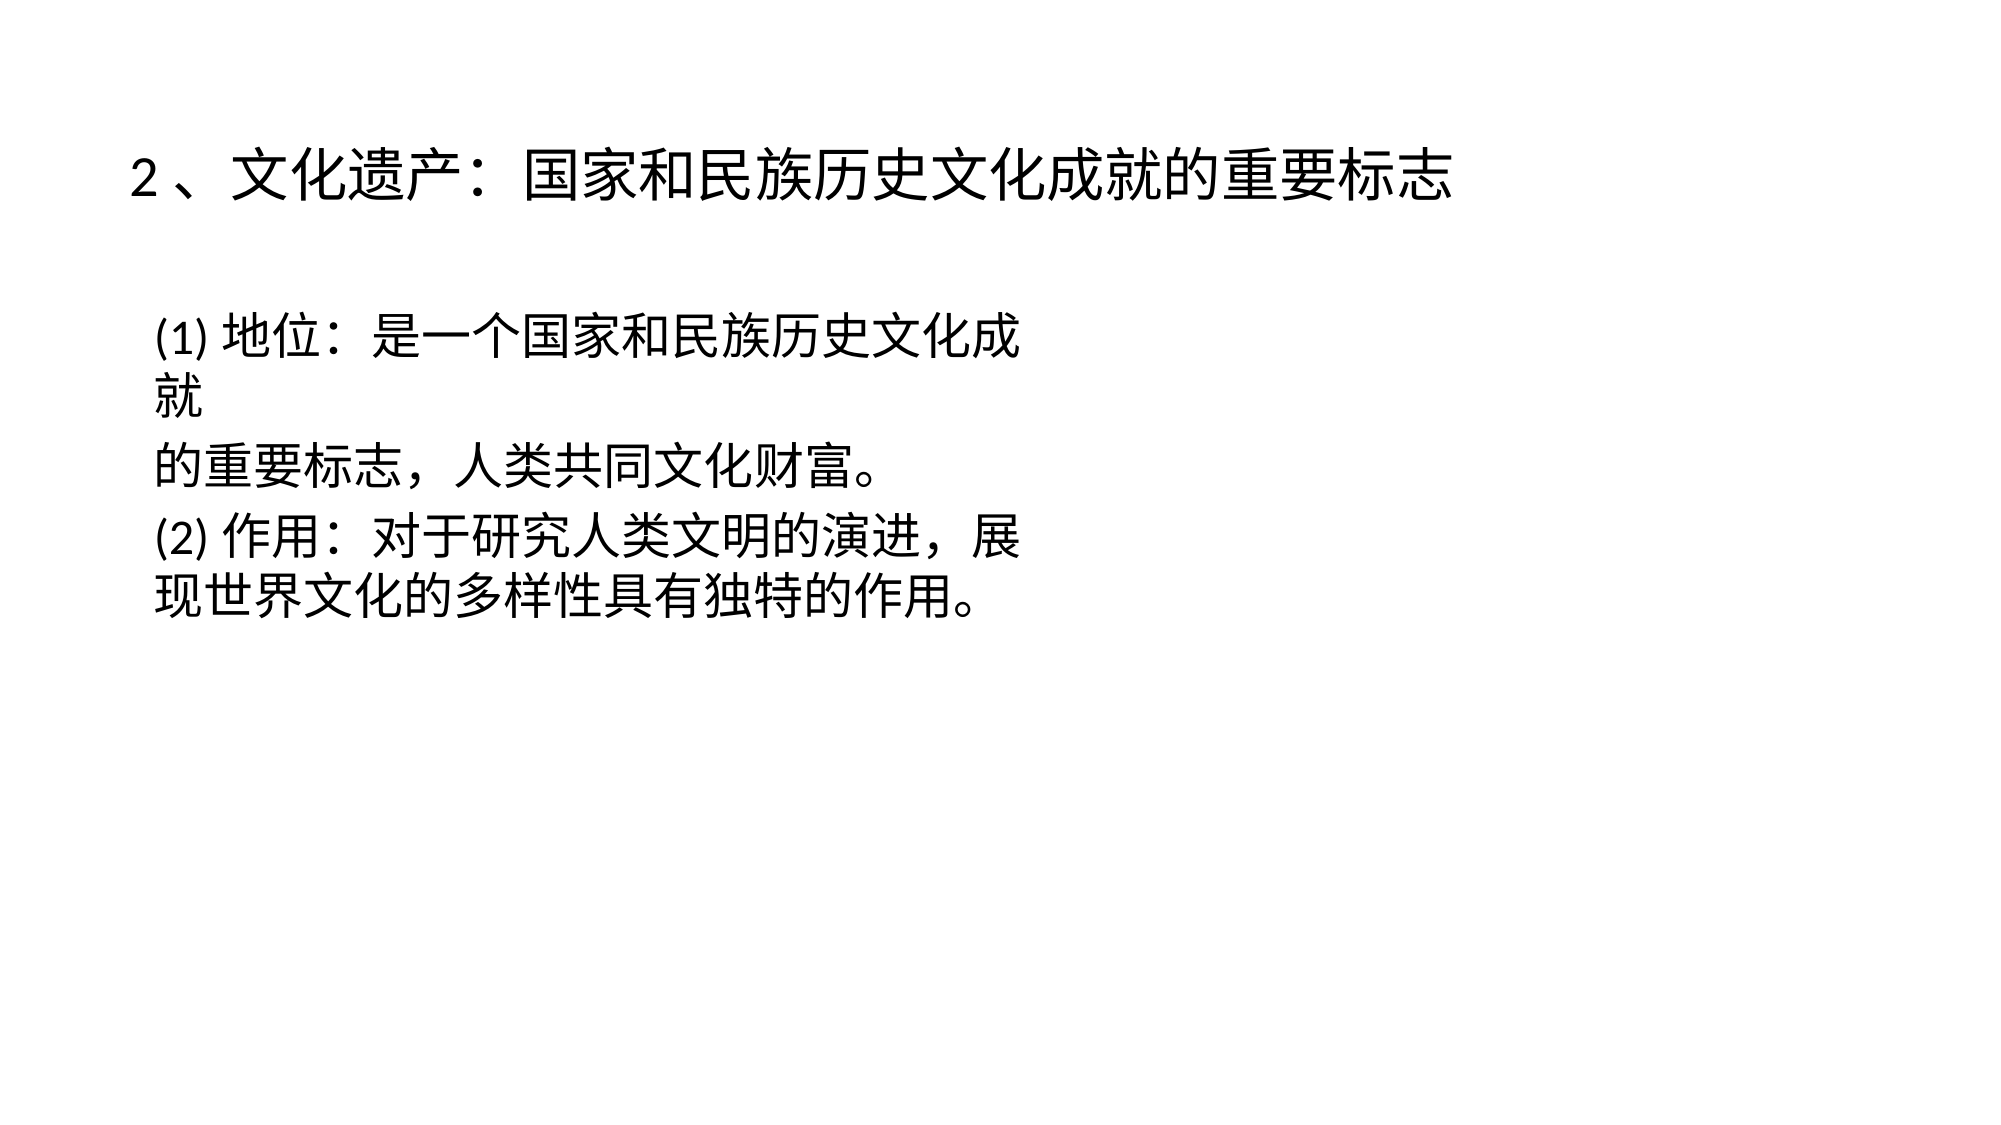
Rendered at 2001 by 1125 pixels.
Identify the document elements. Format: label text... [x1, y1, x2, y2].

text_box (1)地位：是一个国家和民族历史文化成就 的重要标志，人类共同文化财富。 (2)作用：对于研究人类文明的演进，展现世界文化的多样性具有独特的作用。 [139, 296, 1077, 632]
text_box 2、文化遗产：国家和民族历史文化成就的重要标志 [114, 131, 1556, 216]
